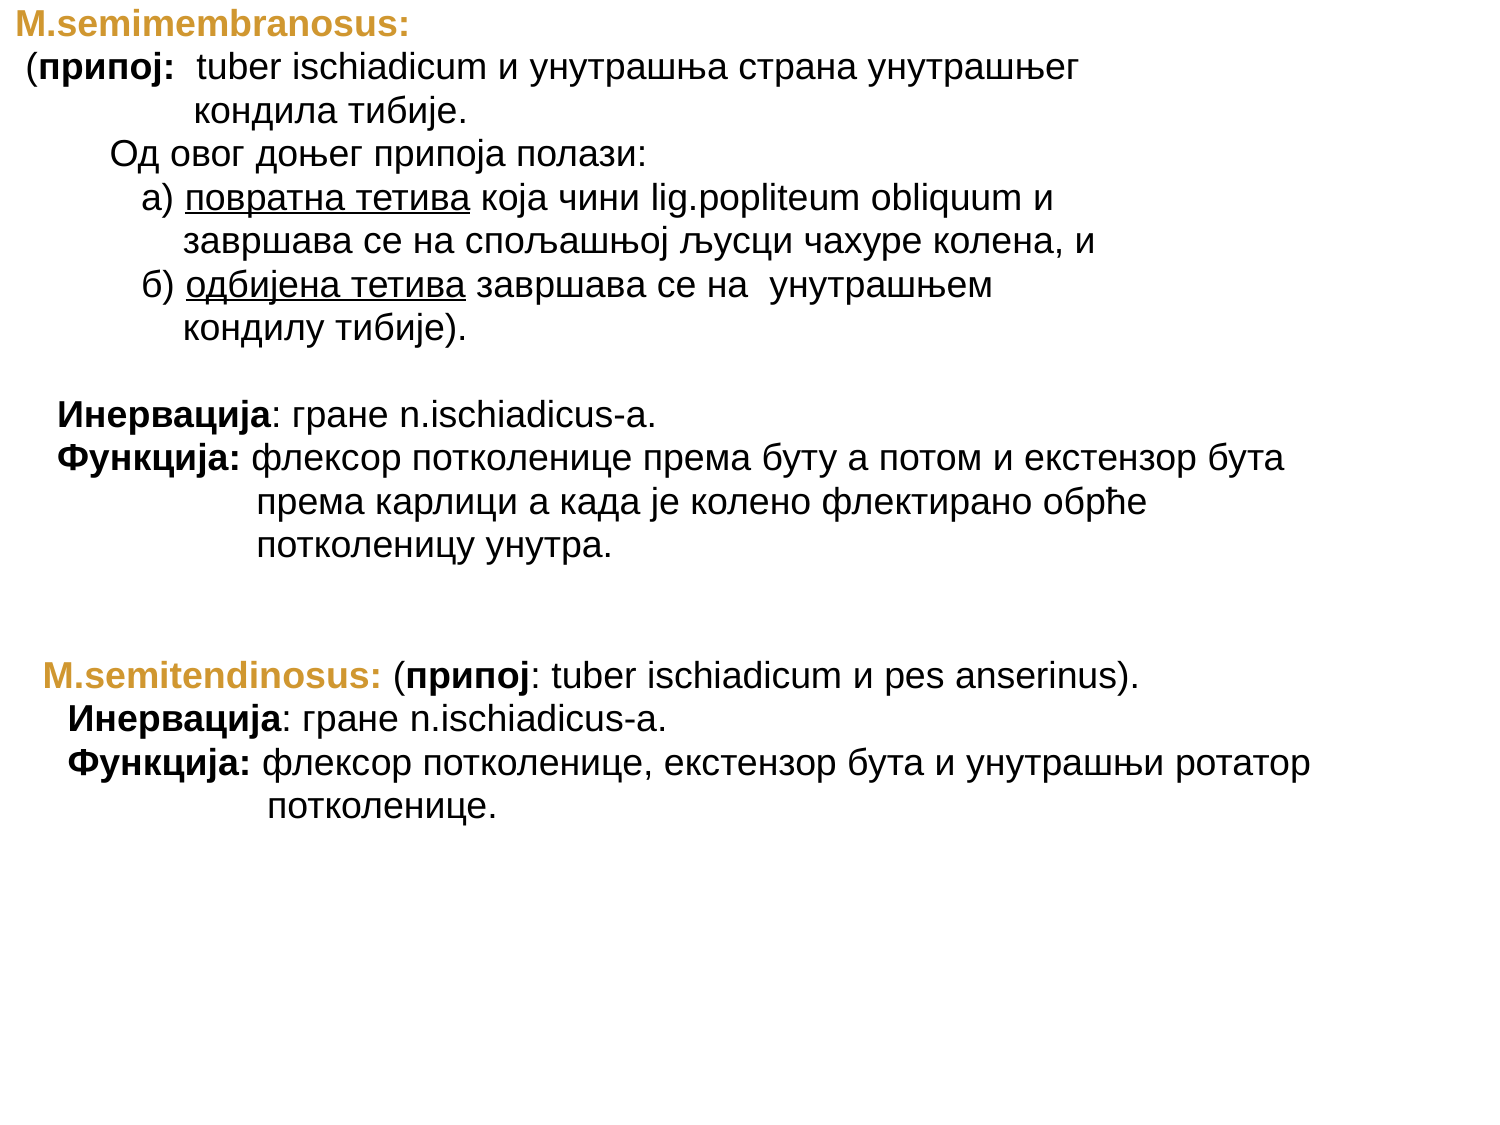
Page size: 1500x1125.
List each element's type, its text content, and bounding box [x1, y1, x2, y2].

list M.semimembranosus: (припој: tuber ischiadicum и унутрашња страна унутрашњег кондилa тибије. Од овог доњег припоја полази: a) повратна тетива која чини lig.popliteum obliquum и завршава се на спољашњој љусци чахуре колена, и б) одбијена тетива зaвршaвa се на унутрaшњем кондилу тибије). Инервација: гране n.ischiadicus-a. Функција: флексор потколенице према буту а потом и екстензор бута према карлици а када је колено флектирано обрће потколеницу унутра. M.semitendinosus: (припој: tuber ischiadicum и pes anserinus). Инервација: гране n.ischiadicus-a. Функција: флексор потколенице, екстензор бута и унутрашњи ротатор потколенице. [0, 0, 1500, 1125]
